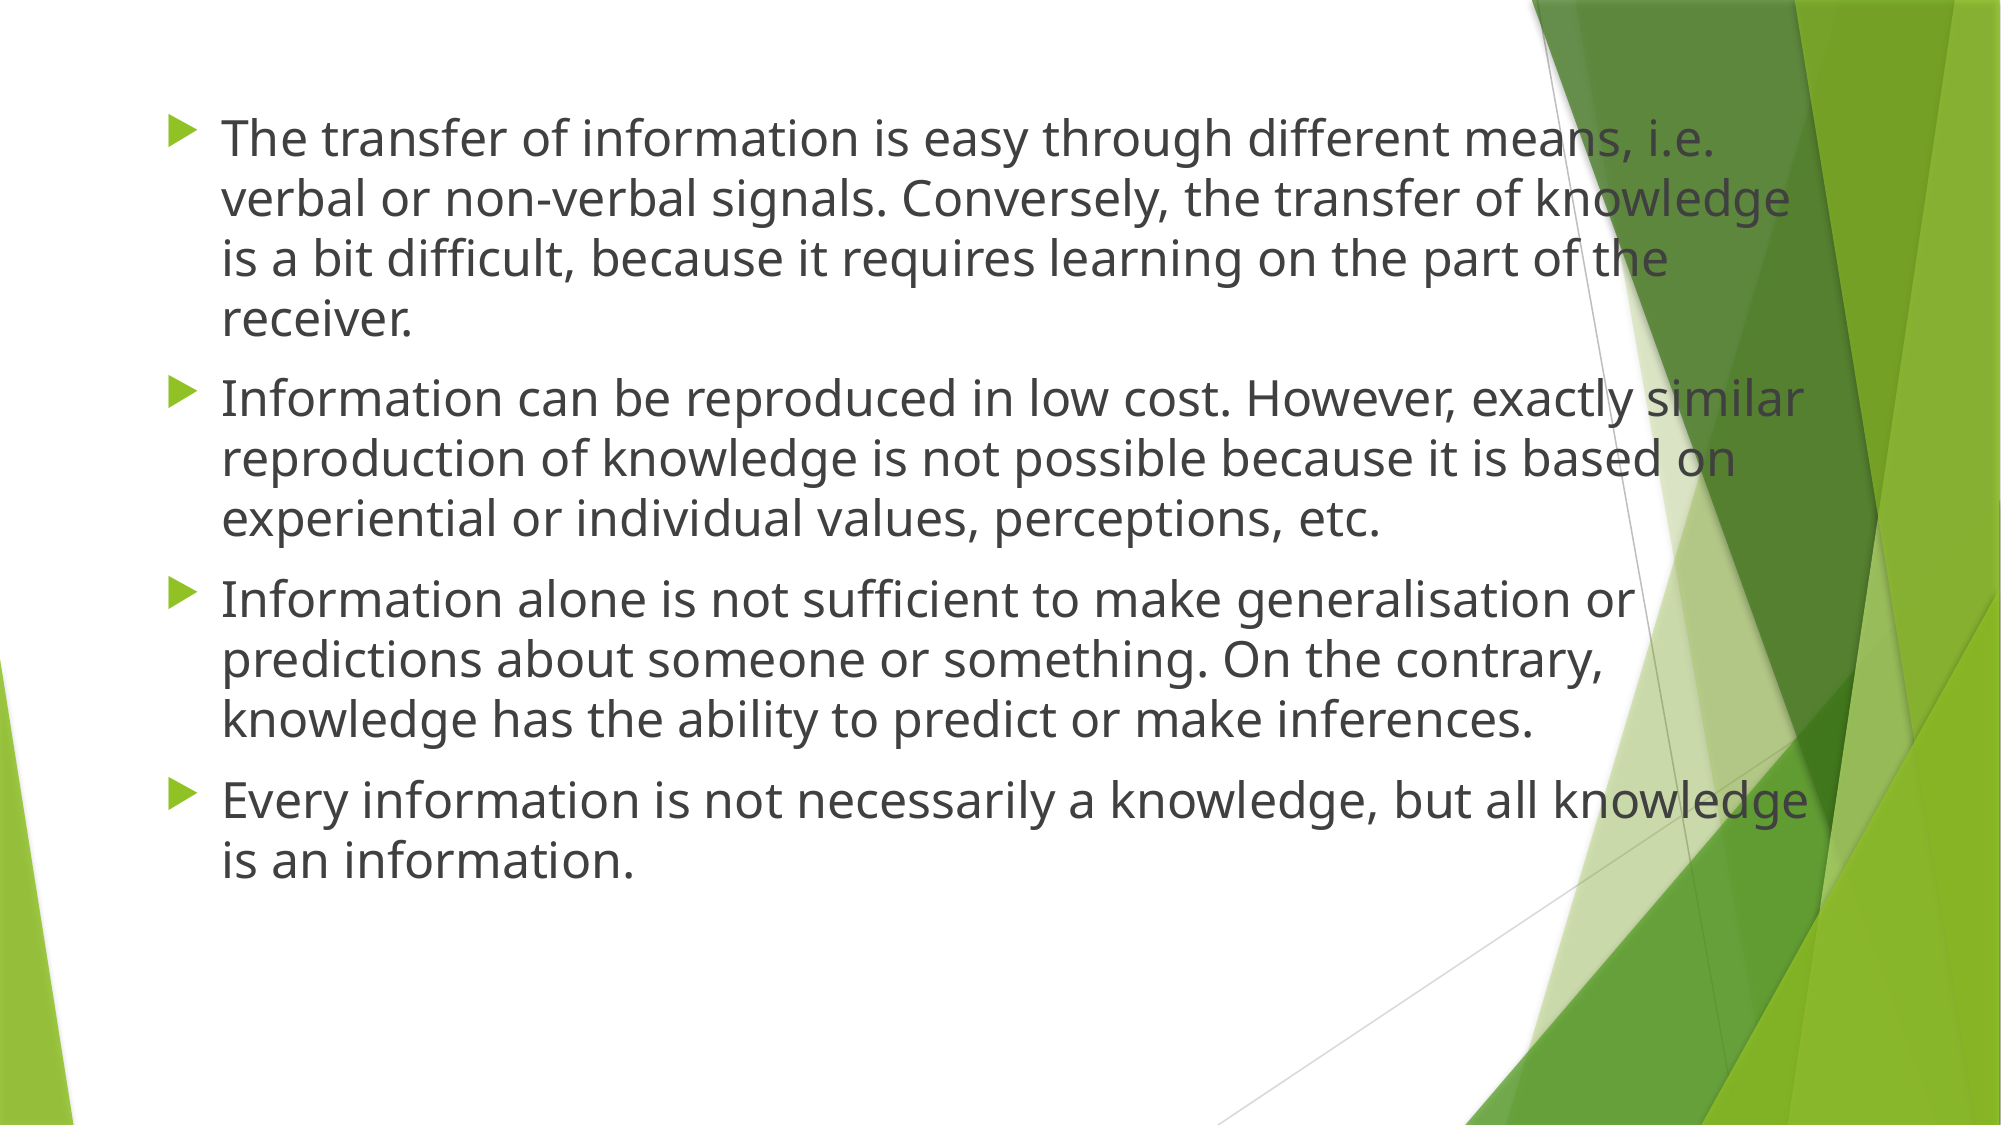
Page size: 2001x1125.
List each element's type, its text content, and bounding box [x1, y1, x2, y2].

list The transfer of information is easy through different means, i.e. verbal or non-verbal signals. Conversely, the transfer of knowledge is a bit difficult, because it requires learning on the part of the receiver. Information can be reproduced in low cost. However, exactly similar reproduction of knowledge is not possible because it is based on experiential or individual values, perceptions, etc. Information alone is not sufficient to make generalisation or predictions about someone or something. On the contrary, knowledge has the ability to predict or make inferences. Every information is not necessarily a knowledge, but all knowledge is an information. [149, 98, 1850, 1043]
